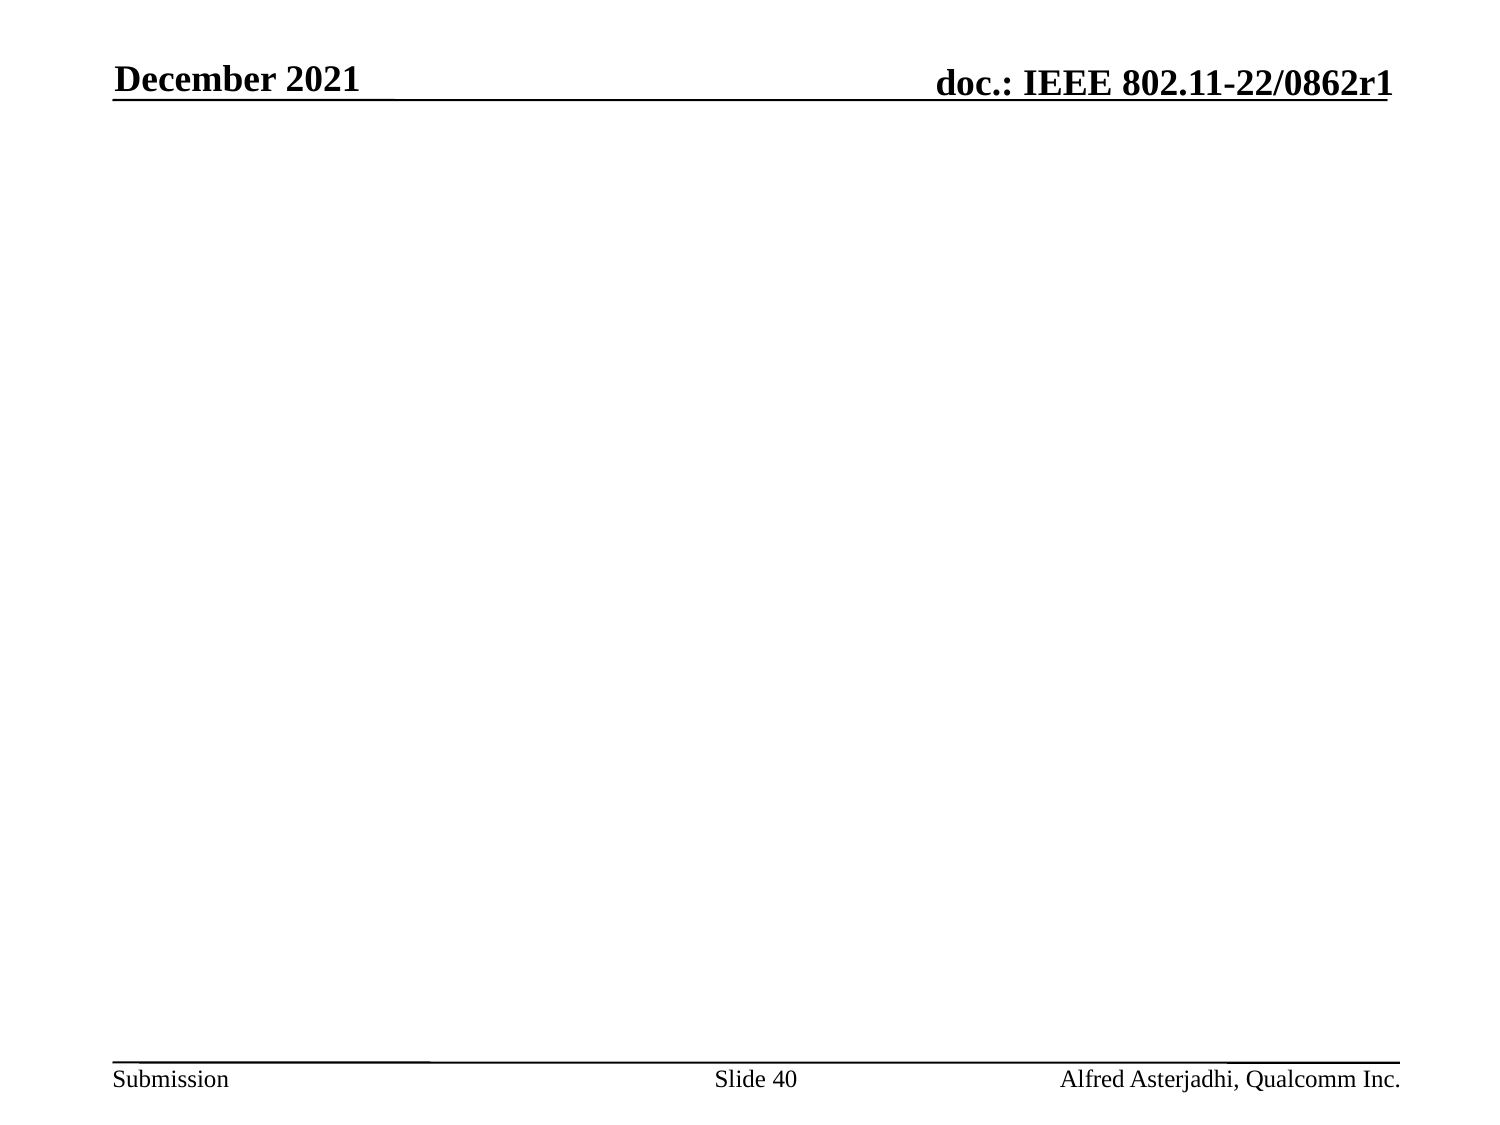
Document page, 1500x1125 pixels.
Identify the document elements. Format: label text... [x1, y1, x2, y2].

footer Alfred Asterjadhi, Qualcomm Inc. [878, 1061, 1402, 1093]
slide_number Slide 40 [712, 1061, 800, 1123]
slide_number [114, 54, 423, 100]
